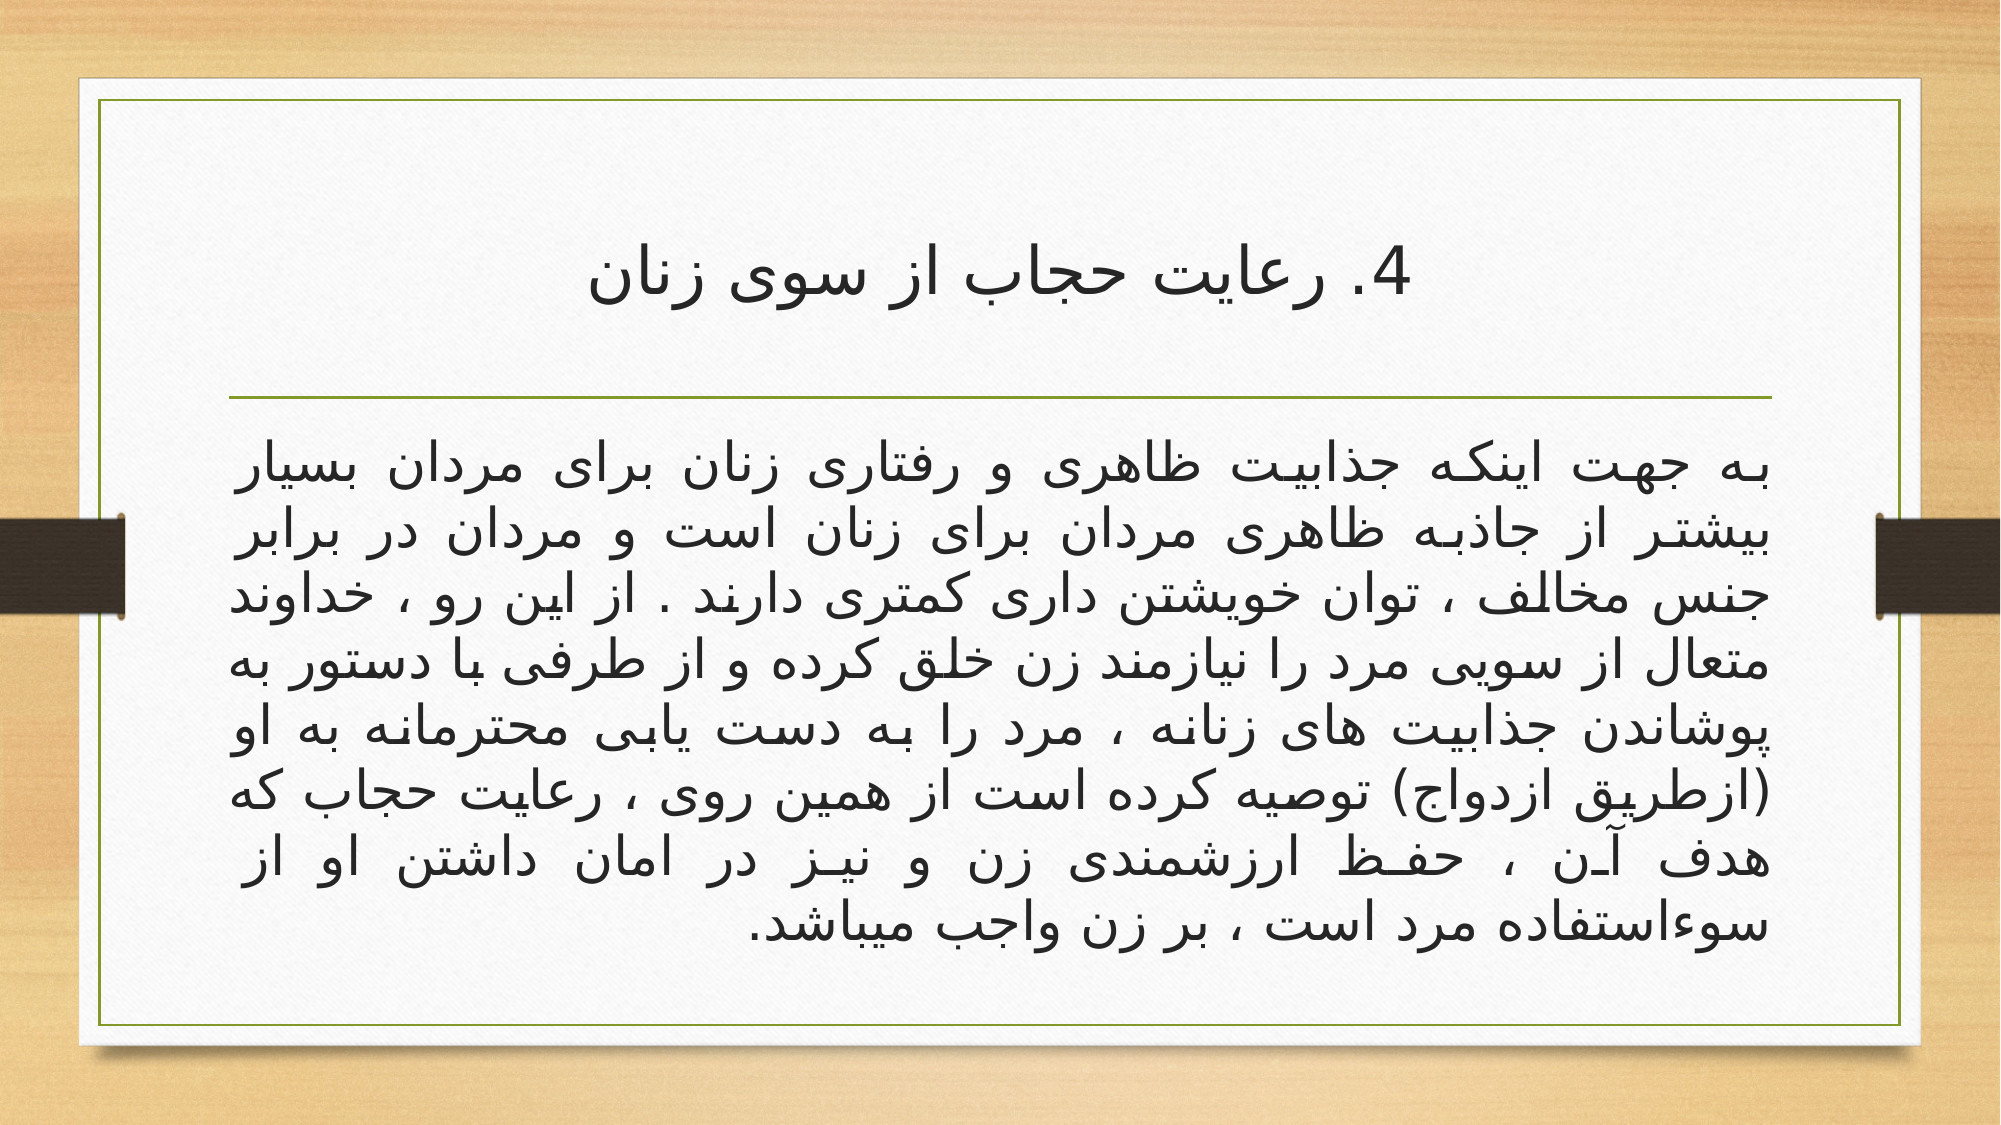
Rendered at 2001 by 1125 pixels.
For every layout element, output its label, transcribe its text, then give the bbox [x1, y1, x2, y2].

picture [0, 0, 2001, 1125]
title 4. رعایت حجاب از سوی زنان [212, 161, 1788, 375]
list به جهت اینکه جذابیت ظاهری و رفتاری زنان برای مردان بسیار بیشتر از جاذبه ظاهری مردان برای زنان است و مردان در برابر جنس مخالف ، توان خویشتن داری کمتری دارند . از این رو ، خداوند متعال از سویی مرد را نیازمند زن خلق کرده و از طرفی با دستور به پوشاندن جذابیت های زنانه ، مرد را به دست یابی محترمانه به او (ازطریق ازدواج) توصیه کرده است از همین روی ، رعایت حجاب که هدف آن ، حفظ ارزشمندی زن و نیز در امان داشتن او از سوءاستفاده مرد است ، بر زن واجب میباشد. [212, 419, 1788, 964]
